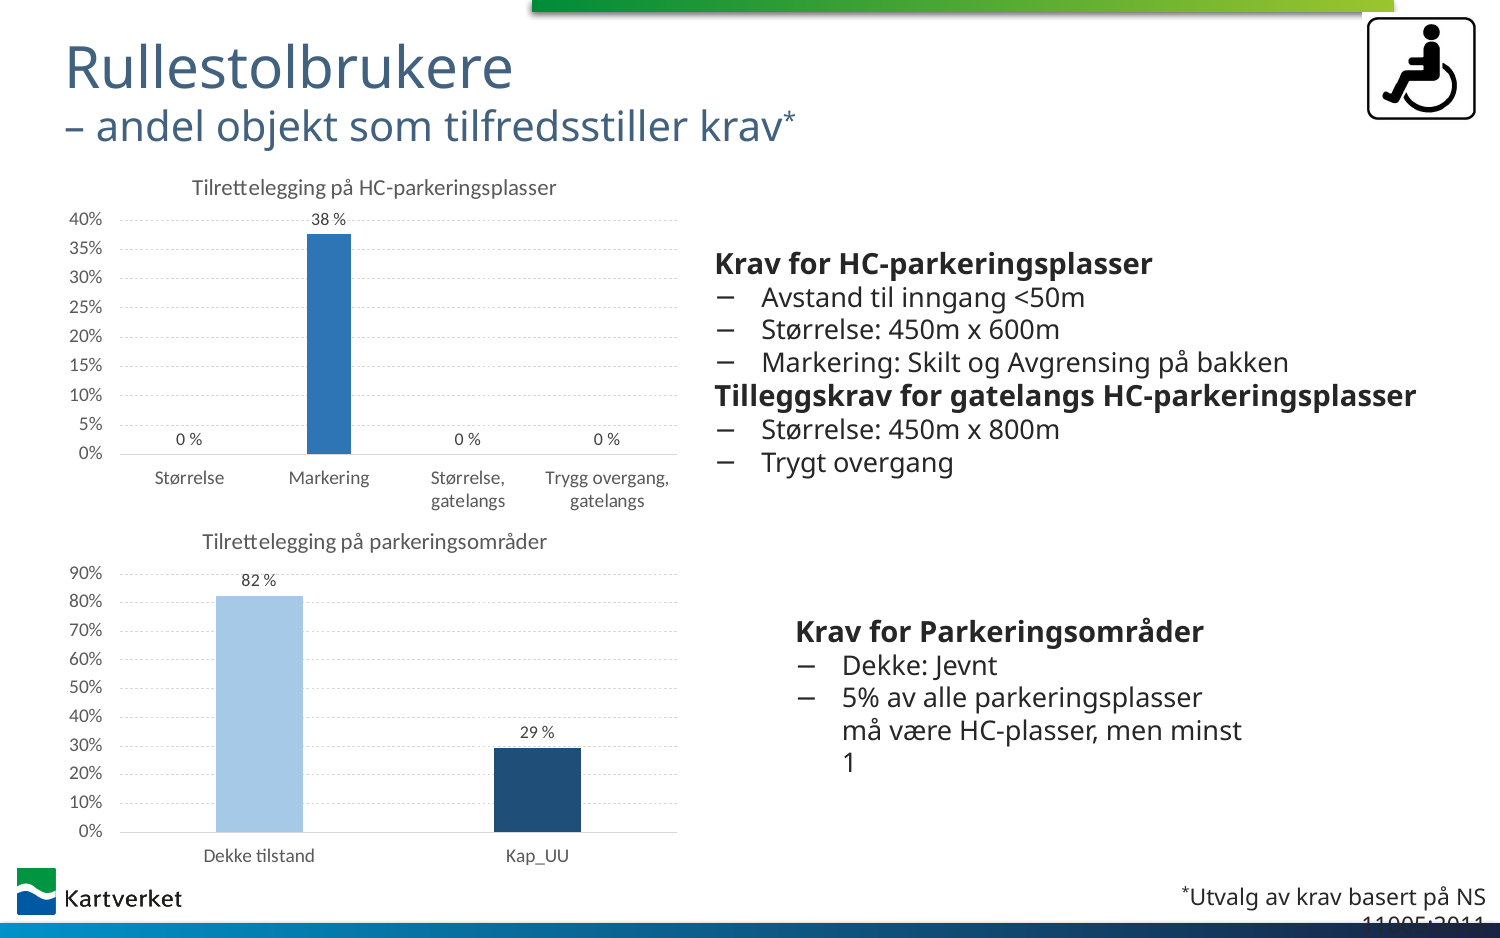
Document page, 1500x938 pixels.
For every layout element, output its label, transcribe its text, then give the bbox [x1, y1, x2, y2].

picture [1362, 12, 1481, 126]
text_box Krav for Parkeringsområder Dekke: Jevnt 5% av alle parkeringsplasser må være HC-plasser, men minst 1 [780, 605, 1261, 786]
picture [62, 520, 688, 874]
text_box Krav for HC-parkeringsplasser Avstand til inngang <50m Størrelse: 450m x 600m Markering: Skilt og Avgrensing på bakken Tilleggskrav for gatelangs HC-parkeringsplasser Størrelse: 450m x 800m Trygt overgang [699, 237, 1433, 485]
text_box *Utvalg av krav basert på NS 11005:2011 [1068, 873, 1500, 938]
picture [62, 166, 688, 519]
text_box Rullestolbrukere – andel objekt som tilfredsstiller krav* [49, 25, 1431, 158]
